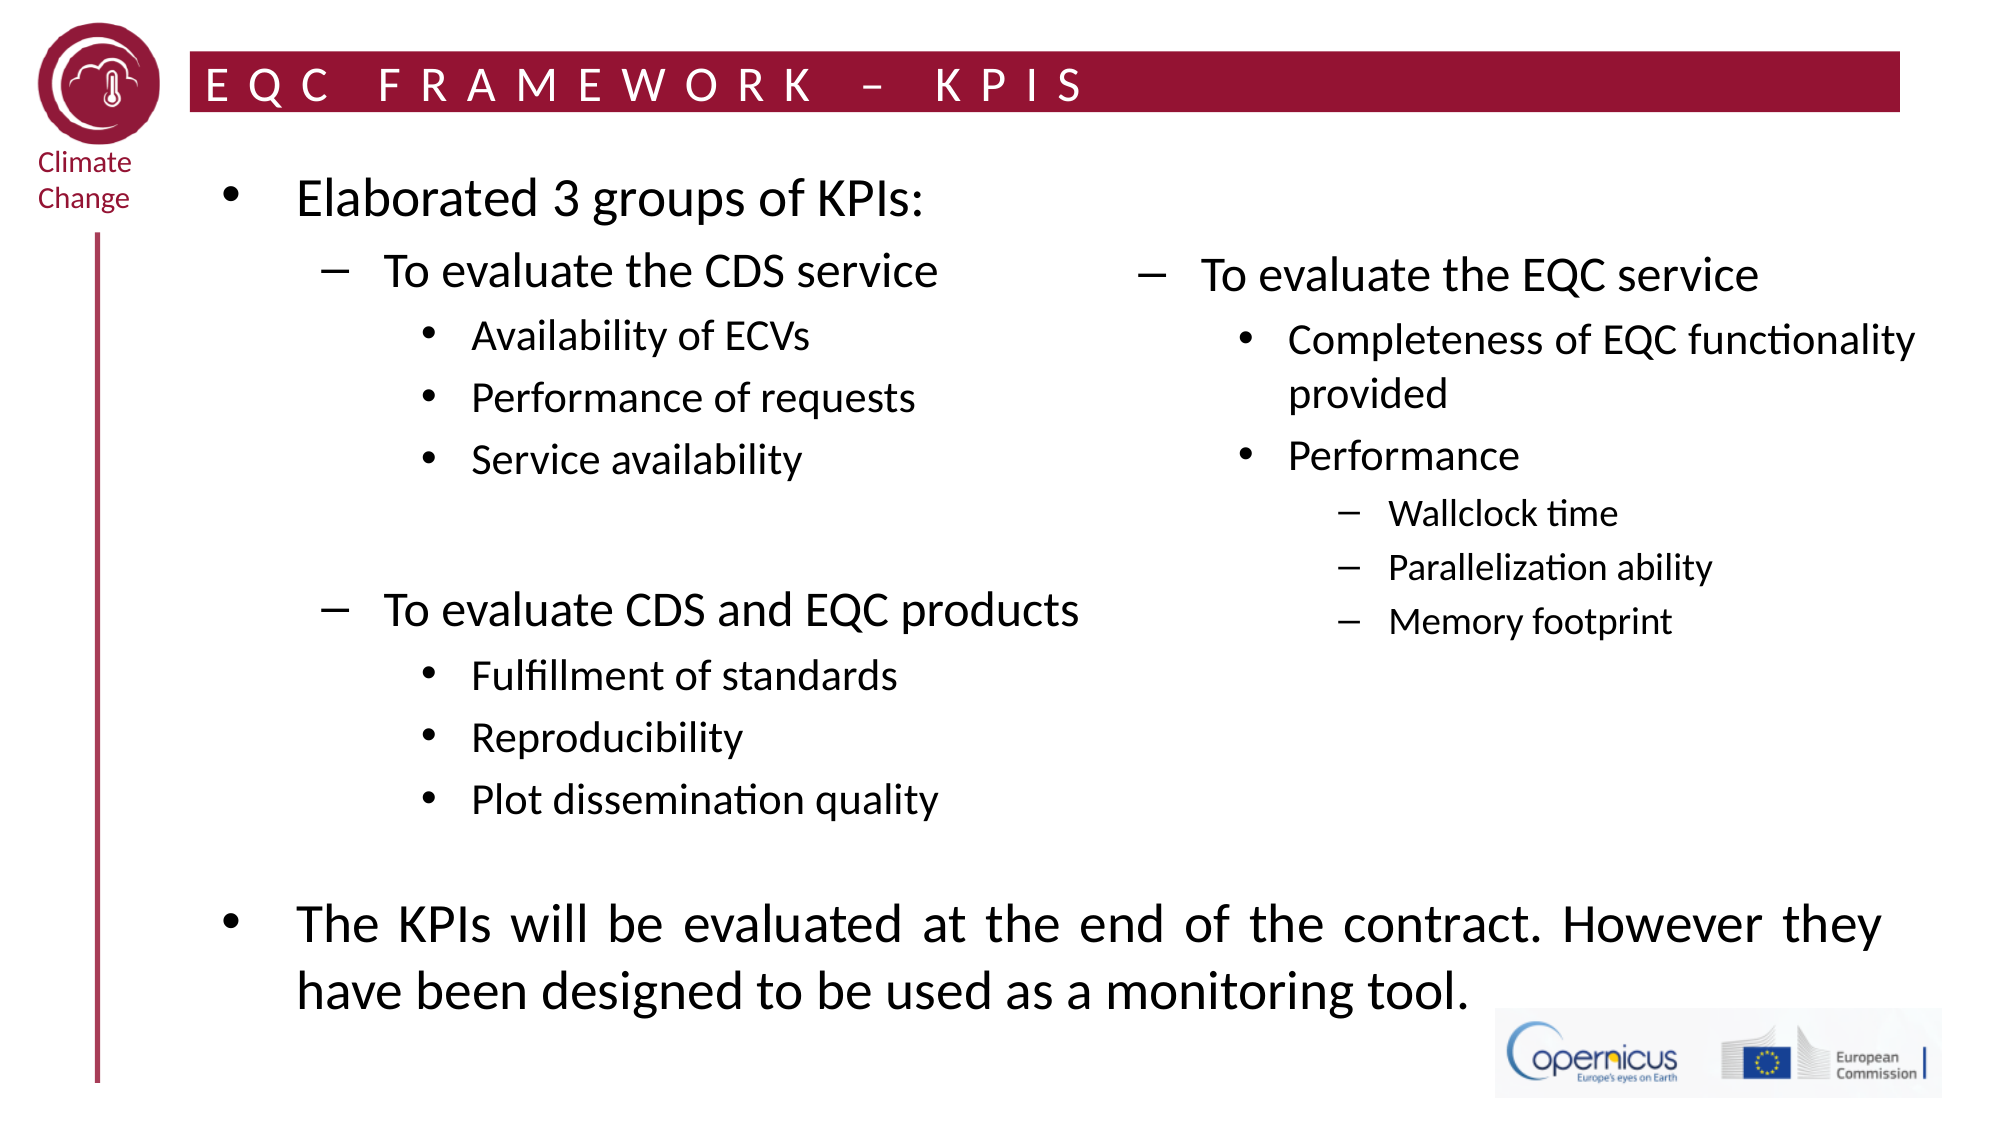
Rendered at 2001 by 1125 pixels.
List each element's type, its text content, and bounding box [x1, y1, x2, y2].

picture [1495, 1008, 1942, 1098]
picture [25, 4, 171, 155]
text_box To evaluate the EQC service Completeness of EQC functionality provided Performance Wallclock time Parallelization ability Memory footprint [1023, 234, 1933, 1071]
list Elaborated 3 groups of KPIs: To evaluate the CDS service Availability of ECVs Performance of requests Service availability To evaluate CDS and EQC products Fulfillment of standards Reproducibility Plot dissemination quality [206, 153, 1116, 879]
text_box The KPIs will be evaluated at the end of the contract. However they have been designed to be used as a monitoring tool. [206, 879, 1023, 1068]
title EQC FRAMEWORK – KPIS [189, 51, 1900, 113]
